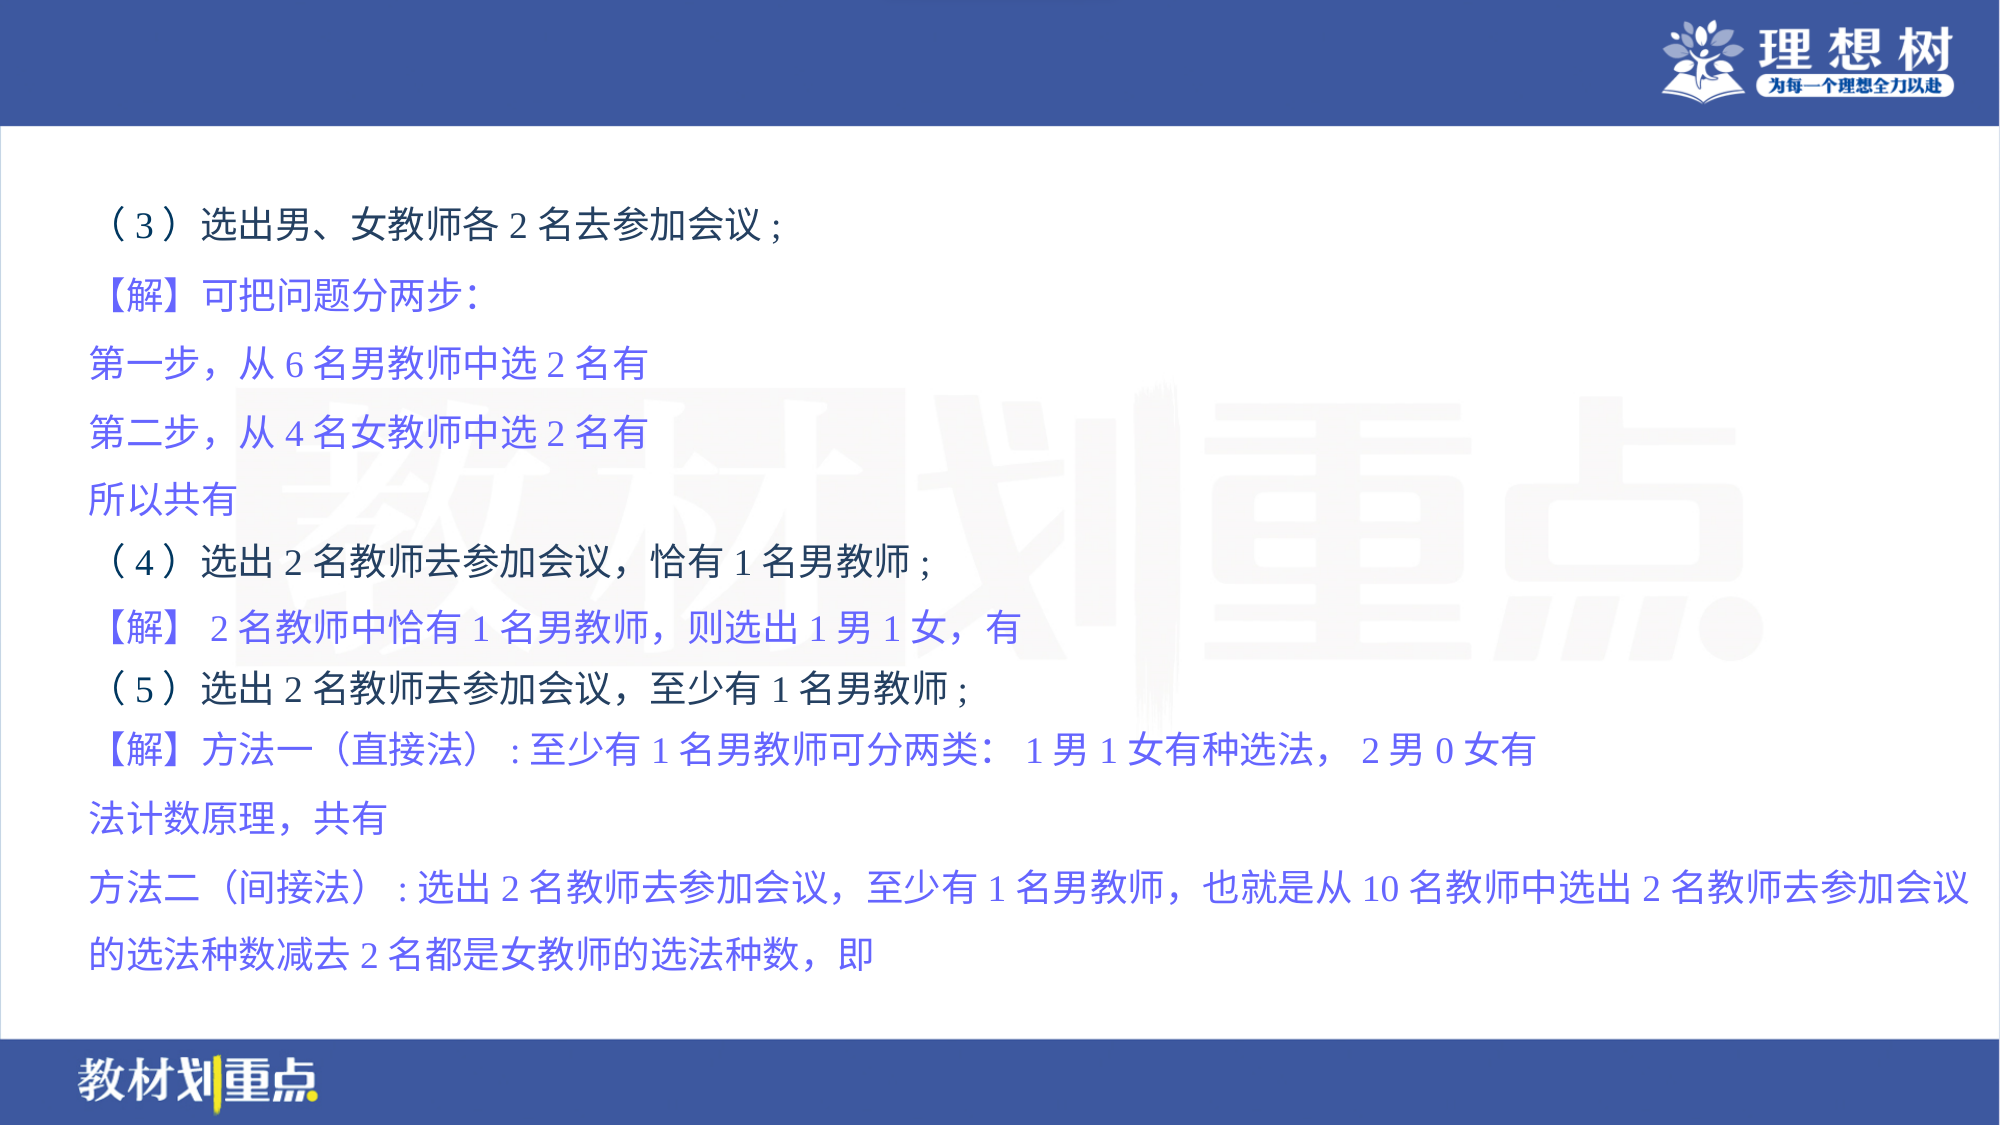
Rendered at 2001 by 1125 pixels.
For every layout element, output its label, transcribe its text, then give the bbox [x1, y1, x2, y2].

picture [0, 0, 2000, 1125]
text_box （4）选出2名教师去参加会议，恰有1名男教师; [88, 515, 1911, 576]
text_box （3）选出男、女教师各2名去参加会议; [88, 179, 1911, 240]
text_box （5）选出2名教师去参加会议，至少有1名男教师; [88, 642, 1911, 703]
